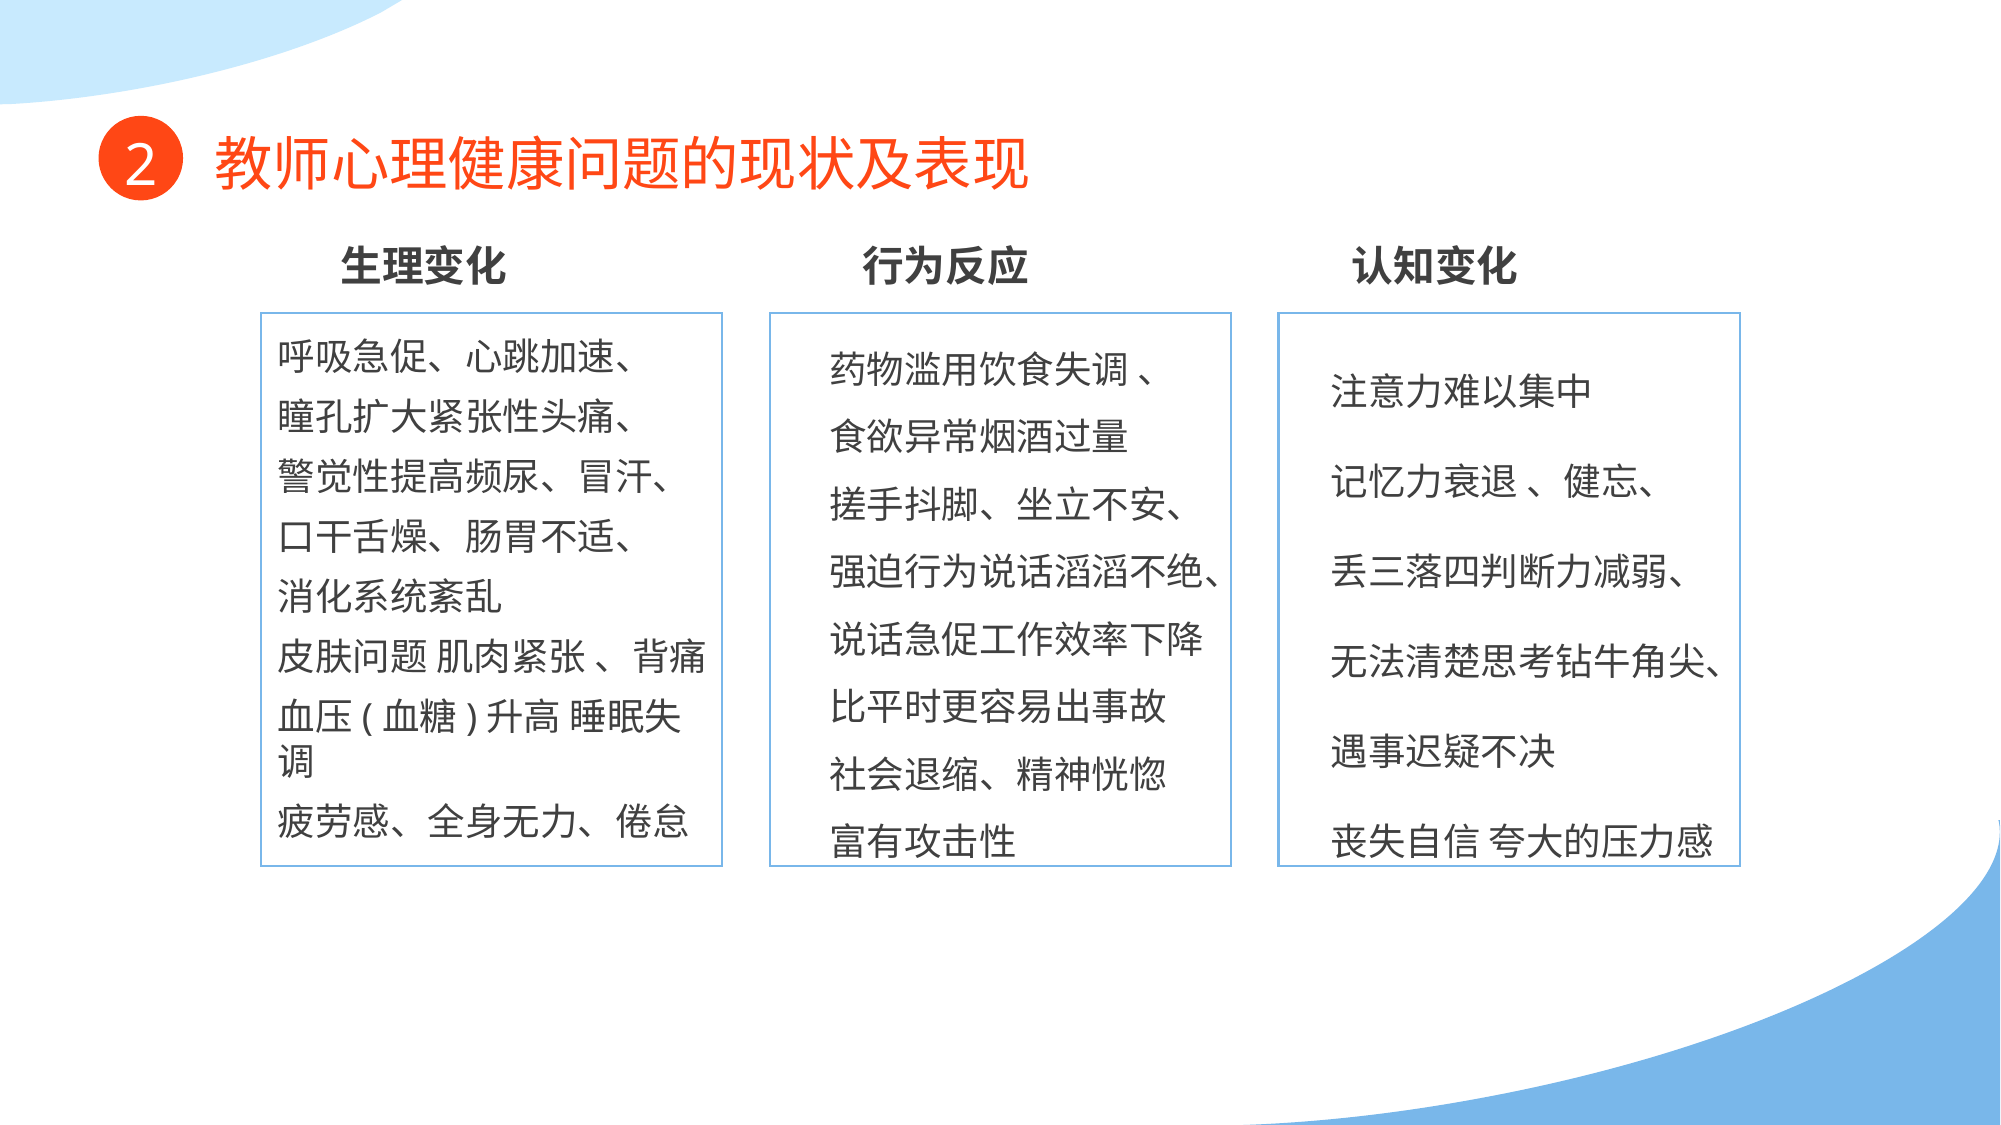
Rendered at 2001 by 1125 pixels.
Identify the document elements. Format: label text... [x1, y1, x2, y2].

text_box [1278, 312, 1767, 946]
text_box 行为反应 [847, 232, 1171, 298]
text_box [260, 312, 725, 926]
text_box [769, 312, 1232, 869]
text_box 教师心理健康问题的现状及表现 [200, 119, 1164, 205]
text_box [98, 115, 184, 205]
text_box 认知变化 [1336, 232, 1660, 298]
text_box 生理变化 [325, 232, 649, 298]
